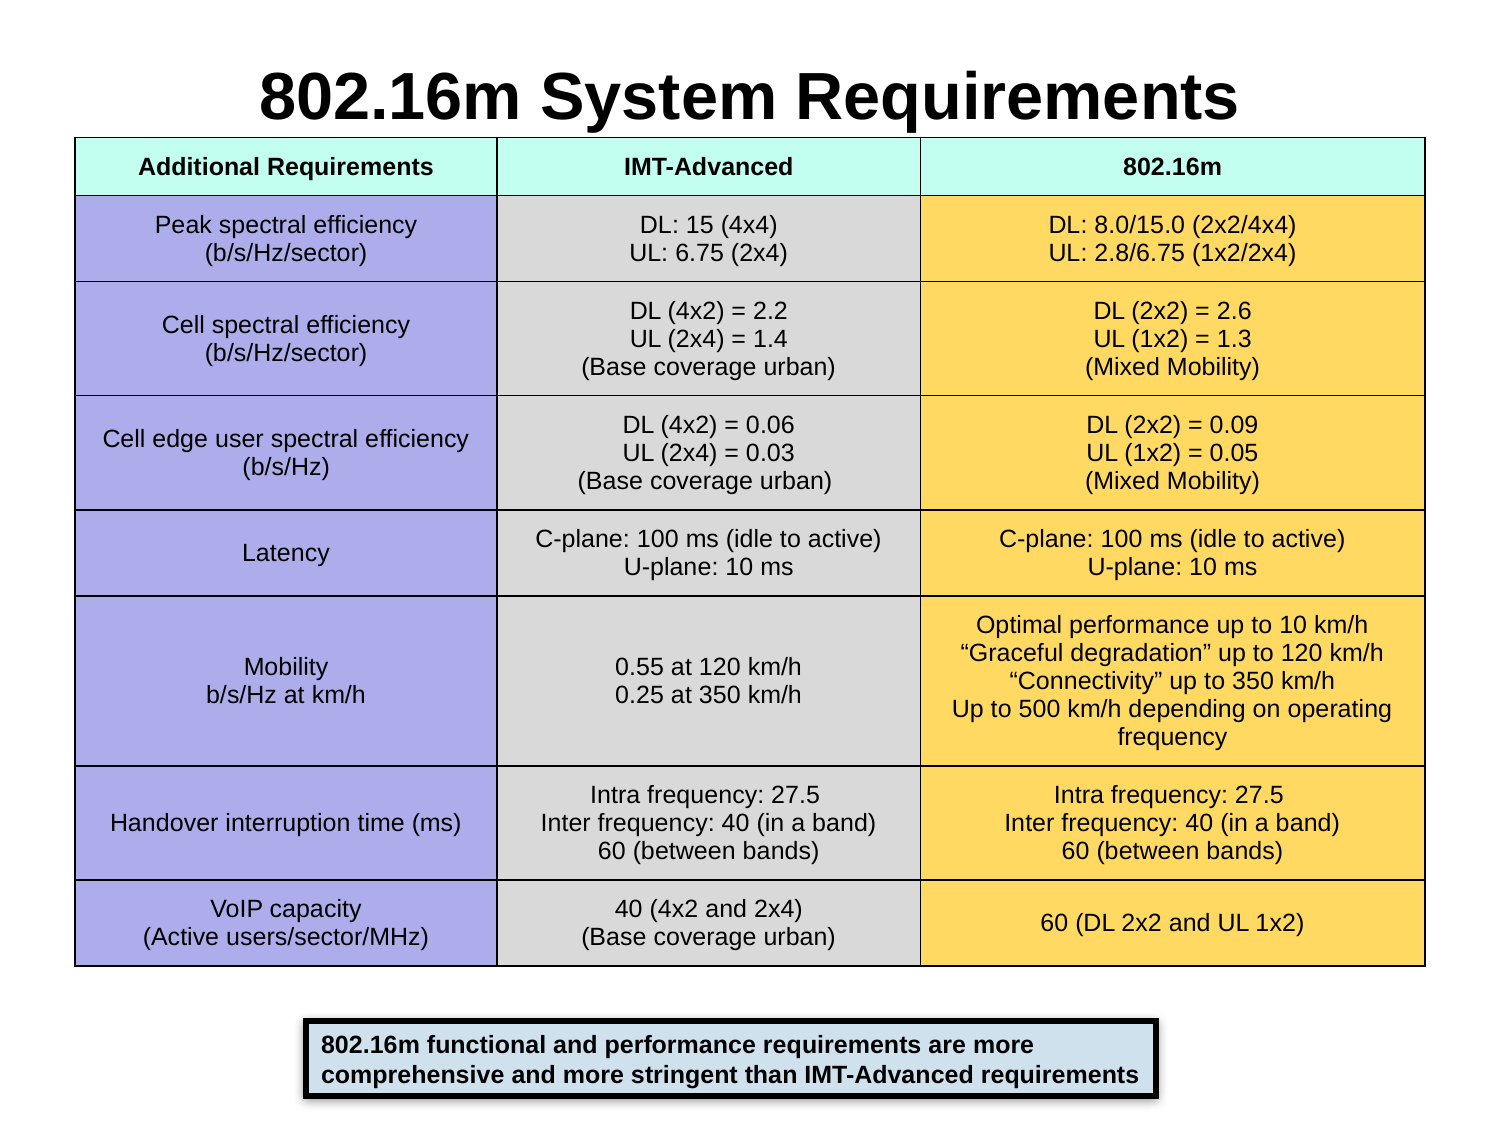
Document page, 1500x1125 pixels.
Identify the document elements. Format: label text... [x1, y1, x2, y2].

text_box 802.16m functional and performance requirements are more comprehensive and more stringent than IMT-Advanced requirements [306, 1021, 1156, 1096]
table_cell 0.55 at 120 km/h 0.25 at 350 km/h [498, 597, 920, 765]
table_cell C-plane: 100 ms (idle to active) U-plane: 10 ms [921, 511, 1424, 595]
table_cell DL: 8.0/15.0 (2x2/4x4) UL: 2.8/6.75 (1x2/2x4) [921, 196, 1424, 281]
table_cell Cell spectral efficiency (b/s/Hz/sector) [76, 282, 496, 395]
table_cell Mobility b/s/Hz at km/h [76, 597, 496, 765]
table_cell DL (4x2) = 0.06 UL (2x4) = 0.03 (Base coverage urban) [498, 396, 920, 509]
table_cell 60 (DL 2x2 and UL 1x2) [921, 881, 1424, 965]
table_cell Intra frequency: 27.5 Inter frequency: 40 (in a band) 60 (between bands) [498, 767, 920, 879]
table_cell DL: 15 (4x4) UL: 6.75 (2x4) [498, 196, 920, 281]
table_header 802.16m [921, 138, 1424, 195]
table_cell Optimal performance up to 10 km/h “Graceful degradation” up to 120 km/h “Connectivity” up to 350 km/h Up to 500 km/h depending on operating frequency [921, 597, 1424, 765]
table_header IMT-Advanced [498, 138, 920, 195]
table_cell DL (2x2) = 2.6 UL (1x2) = 1.3 (Mixed Mobility) [921, 282, 1424, 395]
table_cell VoIP capacity (Active users/sector/MHz) [76, 881, 496, 965]
table_cell Cell edge user spectral efficiency (b/s/Hz) [76, 396, 496, 509]
table_cell DL (4x2) = 2.2 UL (2x4) = 1.4 (Base coverage urban) [498, 282, 920, 395]
table_cell C-plane: 100 ms (idle to active) U-plane: 10 ms [498, 511, 920, 595]
table_cell Peak spectral efficiency (b/s/Hz/sector) [76, 196, 496, 281]
table_cell DL (2x2) = 0.09 UL (1x2) = 0.05 (Mixed Mobility) [921, 396, 1424, 509]
table_cell Intra frequency: 27.5 Inter frequency: 40 (in a band) 60 (between bands) [921, 767, 1424, 879]
table_cell Latency [76, 511, 496, 595]
table_header Additional Requirements [76, 138, 496, 195]
text_box [31, 0, 1469, 188]
table_cell Handover interruption time (ms) [76, 767, 496, 879]
table_cell 40 (4x2 and 2x4) (Base coverage urban) [498, 881, 920, 965]
